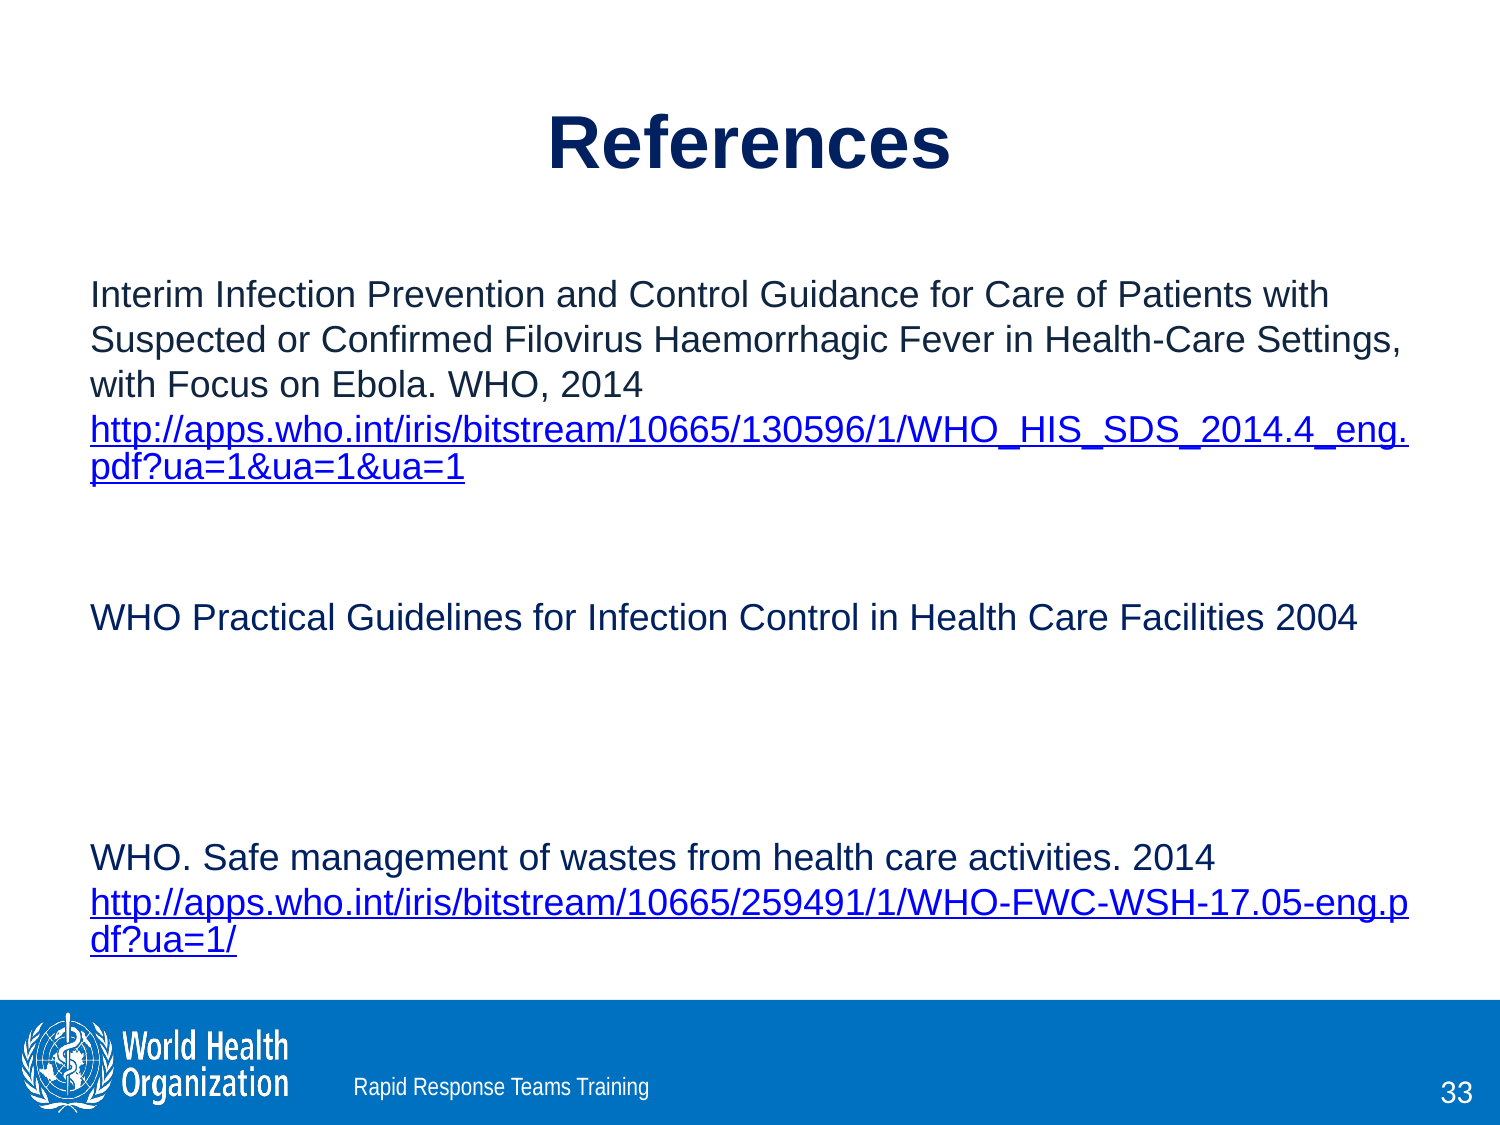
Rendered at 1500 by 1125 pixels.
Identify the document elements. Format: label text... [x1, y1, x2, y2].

list Interim Infection Prevention and Control Guidance for Care of Patients with Suspected or Confirmed Filovirus Haemorrhagic Fever in Health-Care Settings, with Focus on Ebola. WHO, 2014 http://apps.who.int/iris/bitstream/10665/130596/1/WHO_HIS_SDS_2014.4_eng.pdf?ua=1&ua=1&ua=1 WHO Practical Guidelines for Infection Control in Health Care Facilities 2004 http://www.wpro.who.int/publications/docs/practical_guidelines_infection_control.pdf. WHO. Safe management of wastes from health care activities. 2014. http://apps.who.int/iris/bitstream/10665/259491/1/WHO-FWC-WSH-17.05-eng.pdf?ua=1/. [75, 262, 1425, 1005]
picture [21, 1012, 288, 1113]
title References [75, 45, 1425, 233]
